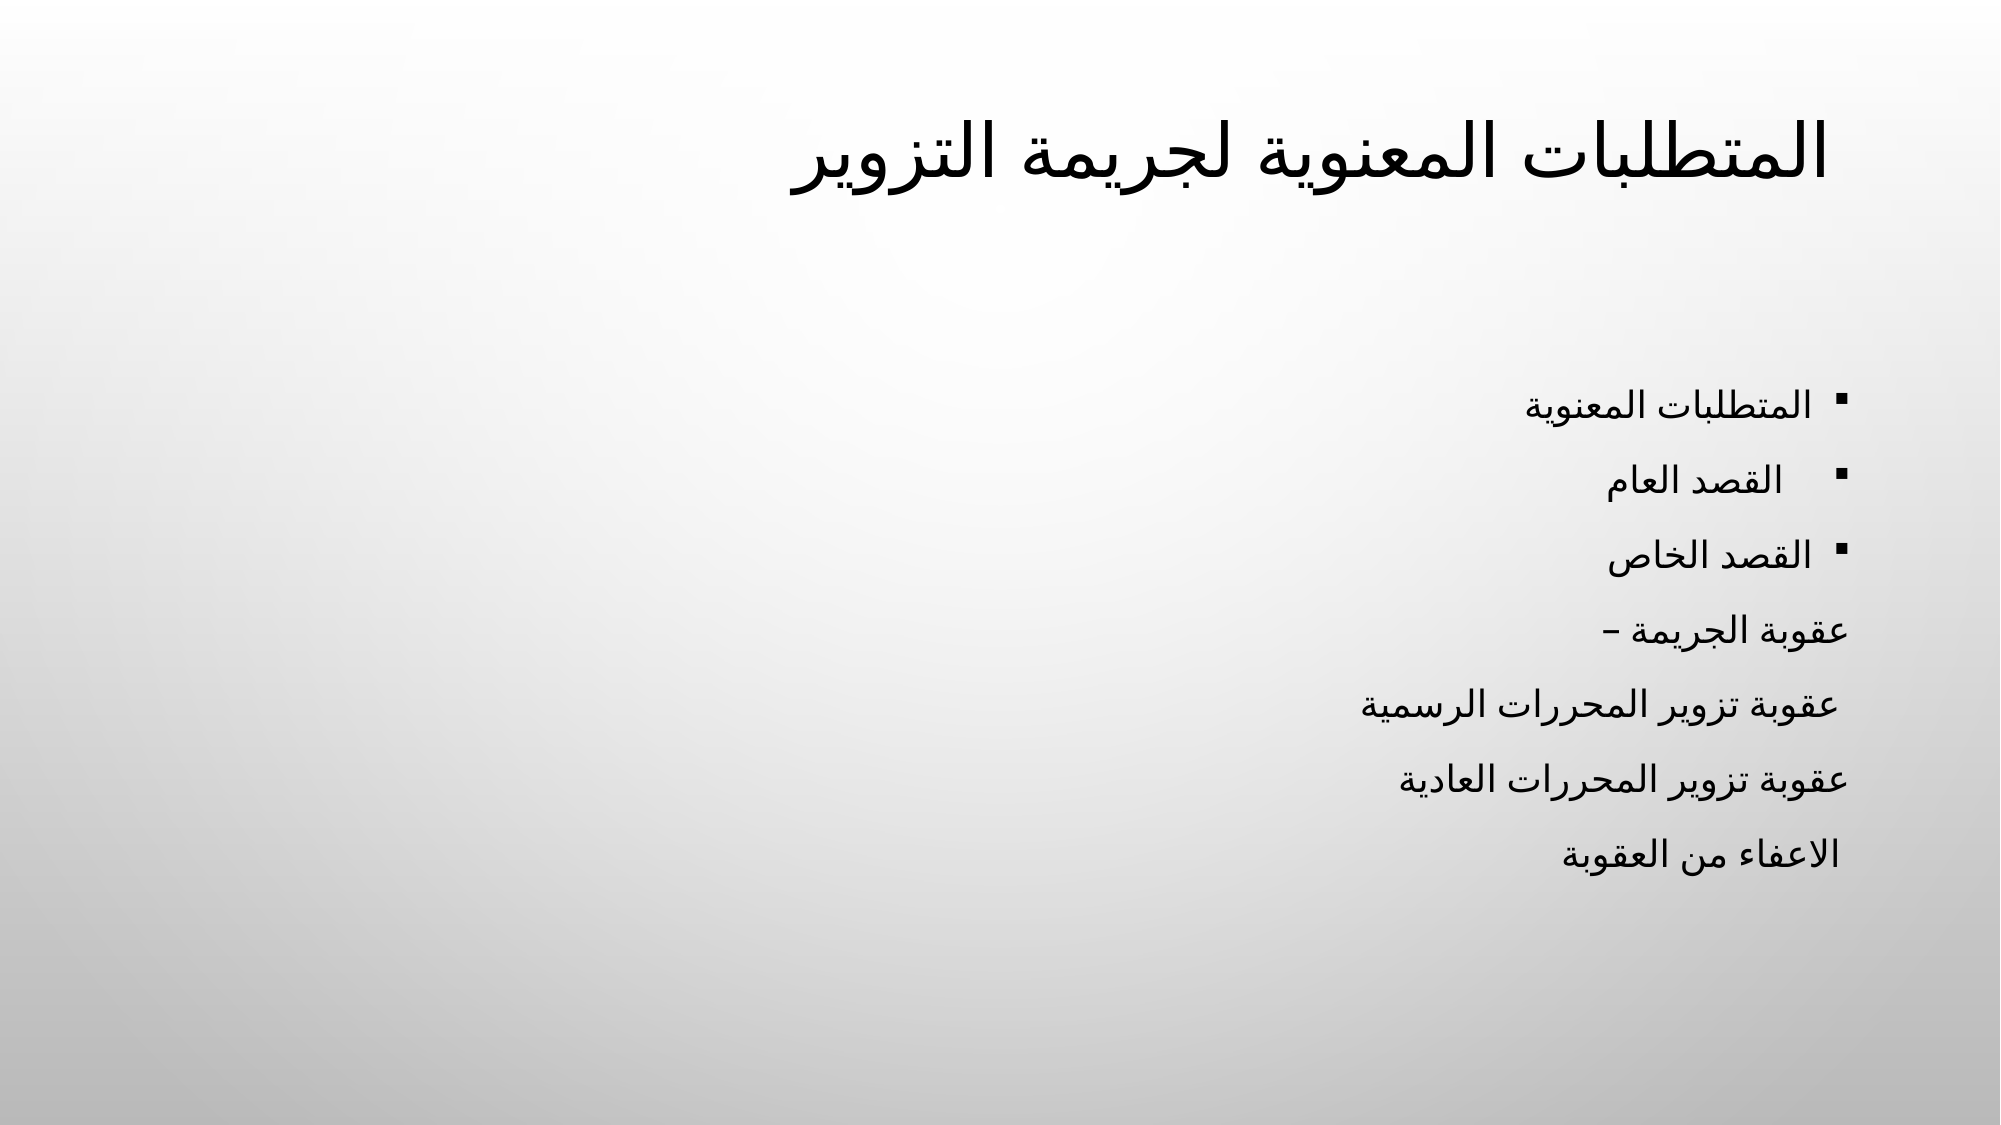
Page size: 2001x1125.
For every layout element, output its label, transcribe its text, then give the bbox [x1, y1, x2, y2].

picture [0, 0, 2000, 1125]
list المتطلبات المعنوية القصد العام القصد الخاص عقوبة الجريمة – عقوبة تزوير المحررات الرسمية عقوبة تزوير المحررات العادية الاعفاء من العقوبة [134, 364, 1866, 1018]
title المتطلبات المعنوية لجريمة التزوير [132, 73, 1868, 233]
